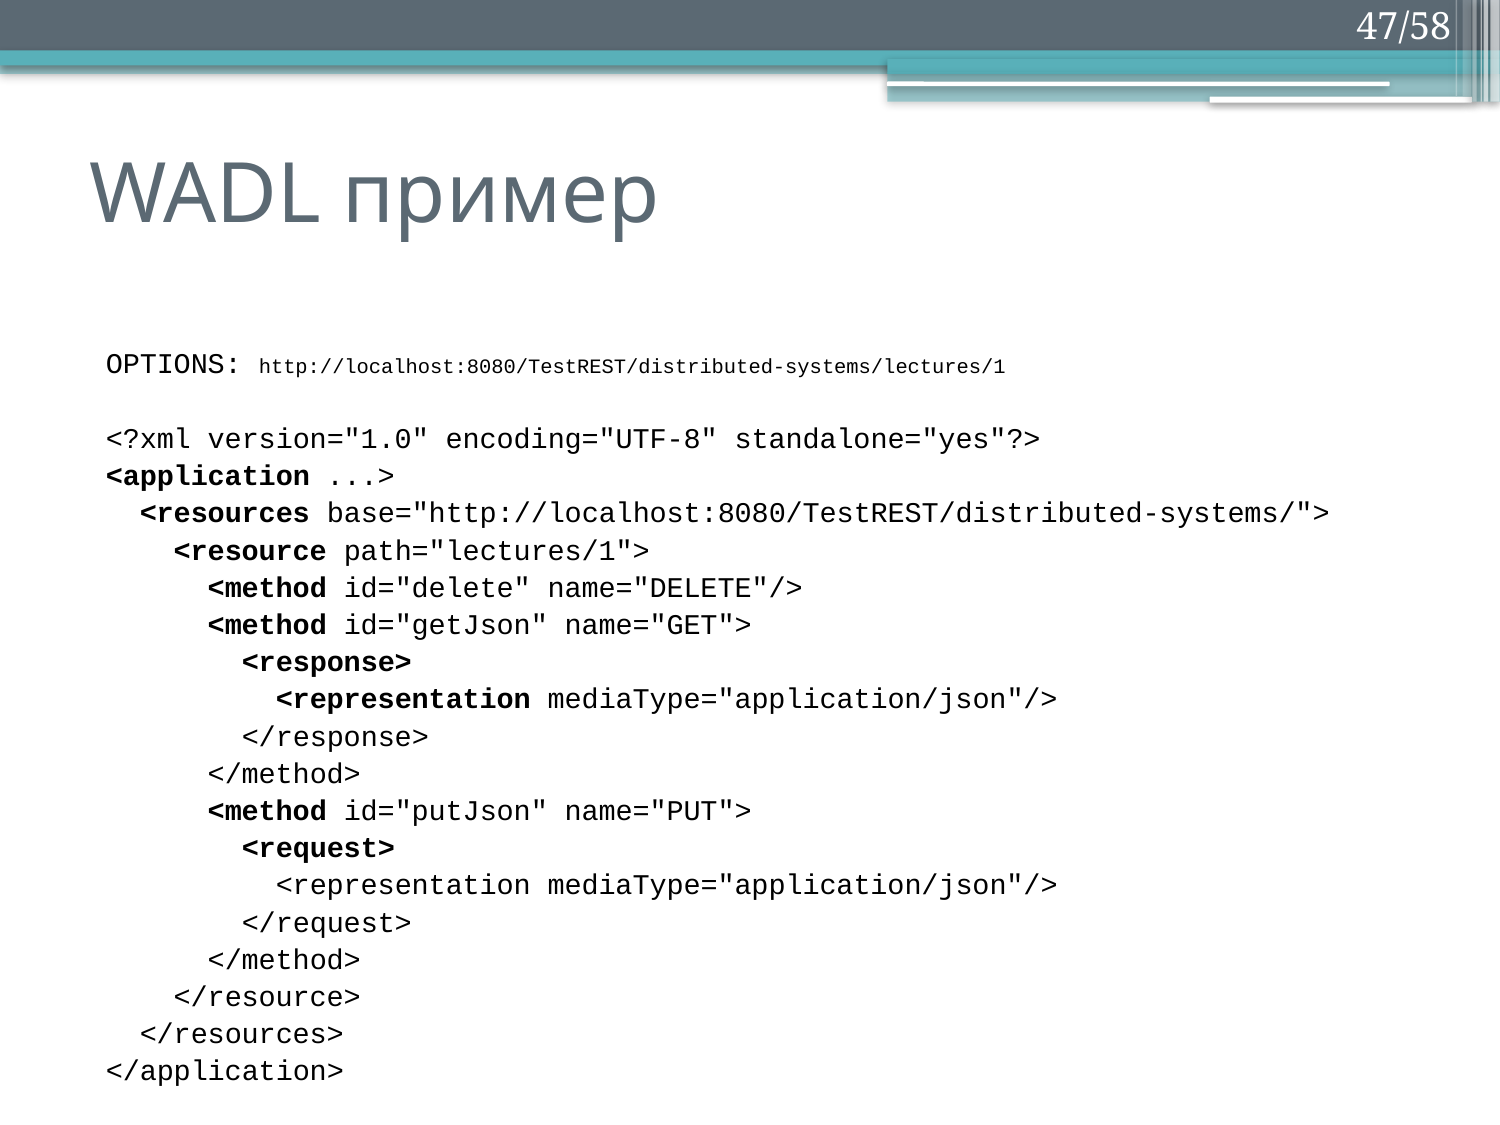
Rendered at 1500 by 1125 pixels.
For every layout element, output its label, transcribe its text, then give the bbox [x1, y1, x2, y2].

list OPTIONS: http://localhost:8080/TestREST/distributed-systems/lectures/1 <?xml version="1.0" encoding="UTF-8" standalone="yes"?> <application ...> <resources base="http://localhost:8080/TestREST/distributed-systems/"> <resource path="lectures/1"> <method id="delete" name="DELETE"/> <method id="getJson" name="GET"> <response> <representation mediaType="application/json"/> </response> </method> <method id="putJson" name="PUT"> <request> <representation mediaType="application/json"/> </request> </method> </resource> </resources> </application> [75, 338, 1483, 1106]
title WADL пример [75, 101, 1425, 277]
slide_number 47/58 [1305, 0, 1466, 61]
